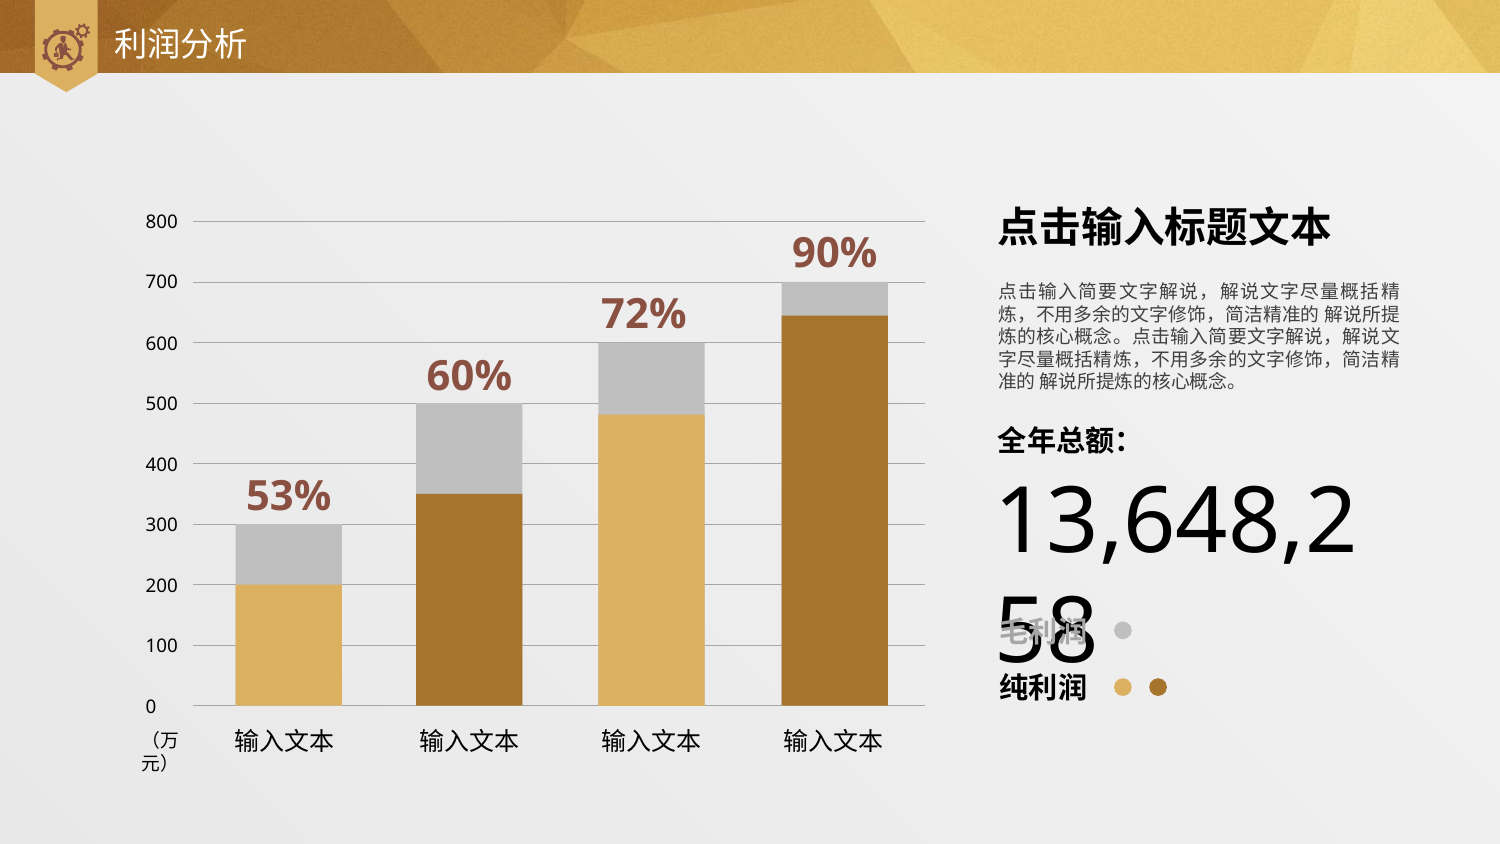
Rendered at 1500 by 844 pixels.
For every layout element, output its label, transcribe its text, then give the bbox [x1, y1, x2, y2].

text_box 100 [145, 633, 182, 657]
text_box 13,648,258 [994, 460, 1368, 681]
text_box 700 [145, 269, 182, 293]
text_box 点击输入标题文本 [997, 200, 1336, 251]
text_box [1147, 676, 1169, 698]
text_box 输入文本 [570, 717, 733, 763]
text_box 点击输入简要文字解说，解说文字尽量概括精炼，不用多余的文字修饰，简洁精准的 解说所提炼的核心概念。点击输入简要文字解说，解说文字尽量概括精炼，不用多余的文字修饰，简洁精准的 解说所提炼的核心概念。 [998, 280, 1400, 393]
text_box 输入文本 [752, 717, 915, 763]
text_box 全年总额： [997, 421, 1235, 457]
text_box 输入文本 [203, 717, 366, 763]
text_box 输入文本 [388, 717, 551, 763]
text_box 400 [145, 452, 182, 475]
text_box [41, 23, 91, 72]
text_box [1111, 676, 1134, 698]
text_box 200 [145, 573, 182, 596]
picture [0, 0, 34, 73]
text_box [192, 221, 926, 707]
text_box 纯利润 [999, 669, 1104, 705]
text_box （万元） [117, 721, 204, 782]
text_box 毛利润 [999, 612, 1104, 649]
text_box 500 [145, 391, 182, 415]
text_box 300 [145, 512, 182, 536]
text_box 0 [145, 694, 182, 718]
title 利润分析 [99, 20, 550, 66]
text_box 600 [145, 331, 182, 354]
picture [98, 0, 1500, 73]
text_box 800 [145, 210, 182, 233]
text_box [1111, 619, 1134, 642]
